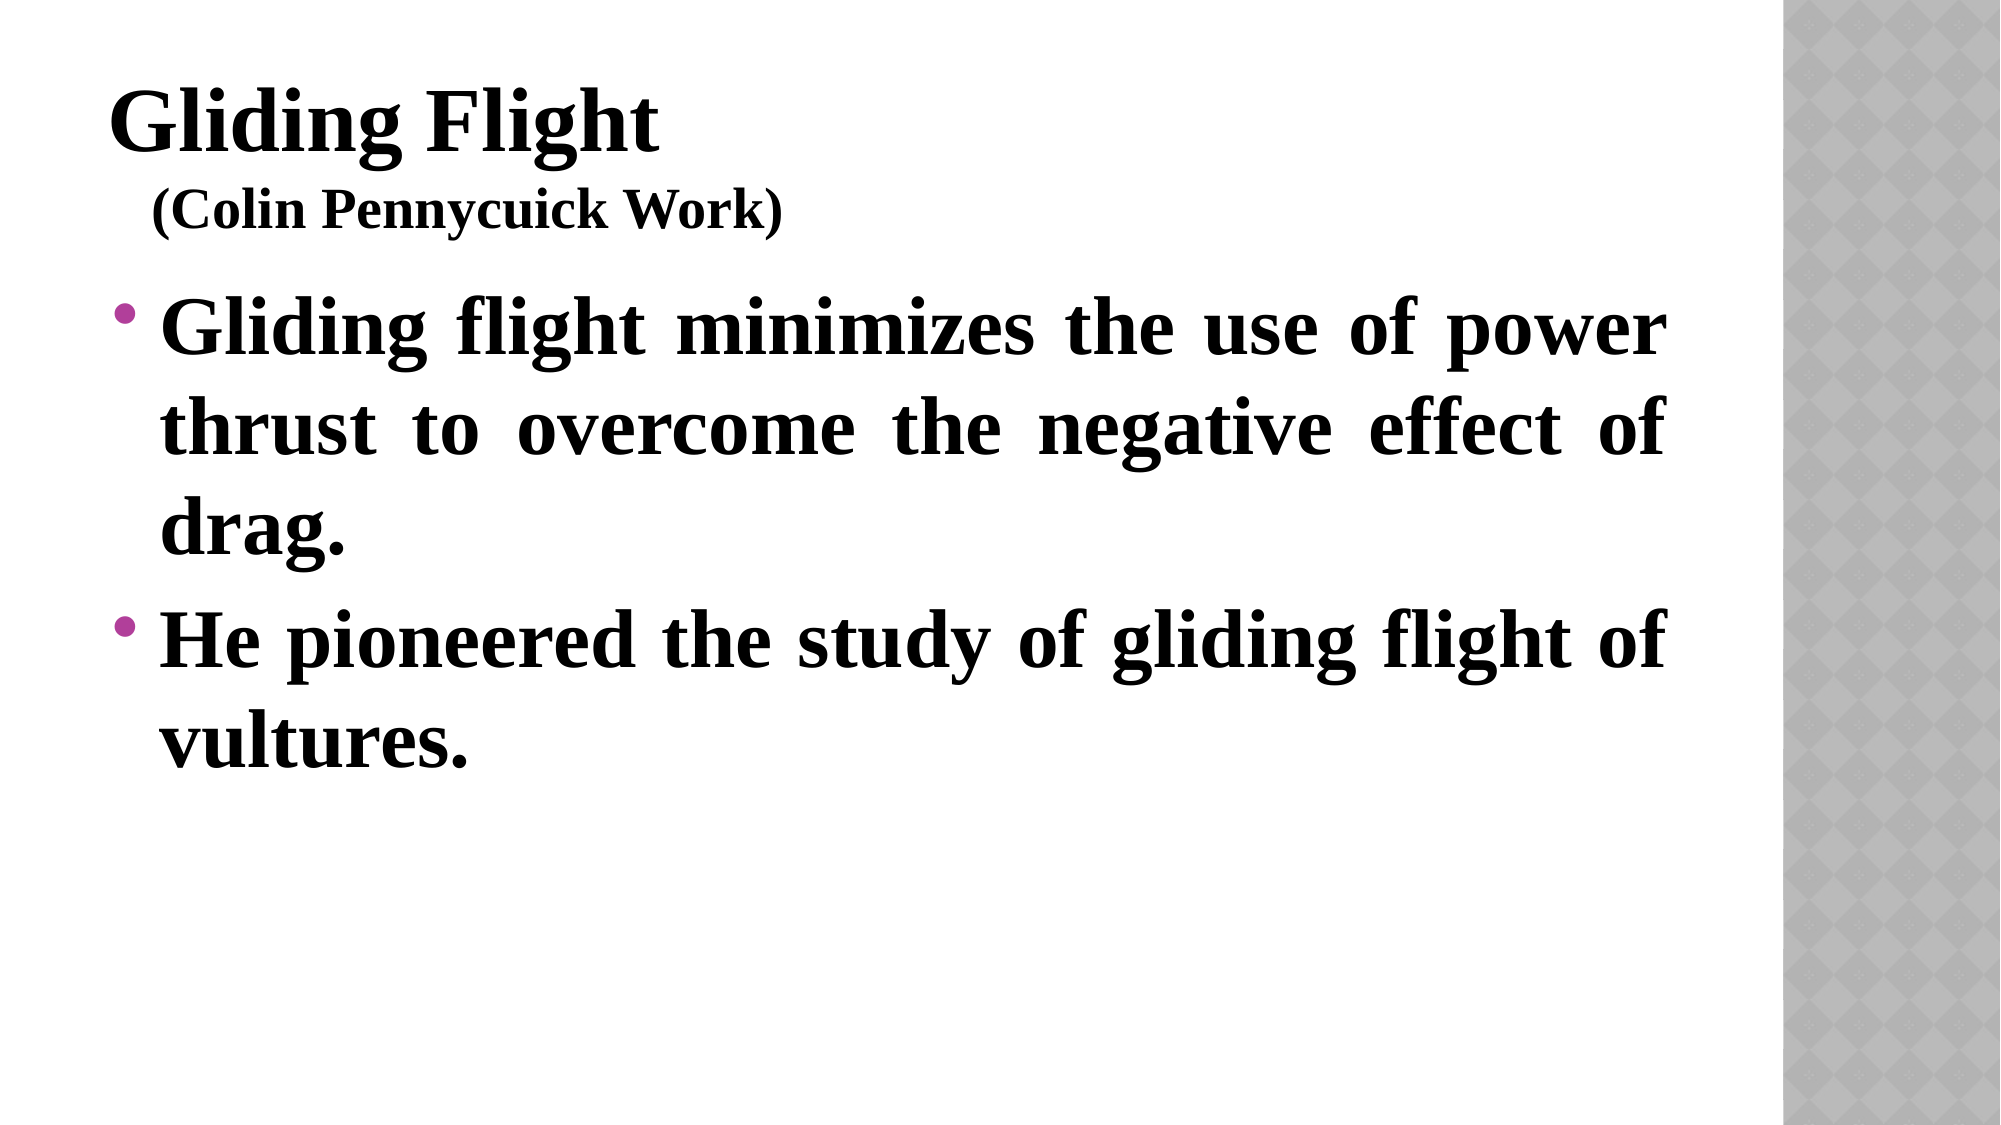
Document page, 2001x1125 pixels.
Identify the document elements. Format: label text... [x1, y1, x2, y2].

title Gliding Flight (Colin Pennycuick Work) [99, 52, 1684, 240]
list Gliding flight minimizes the use of power thrust to overcome the negative effect of drag. He pioneered the study of gliding flight of vultures. [99, 264, 1684, 1059]
